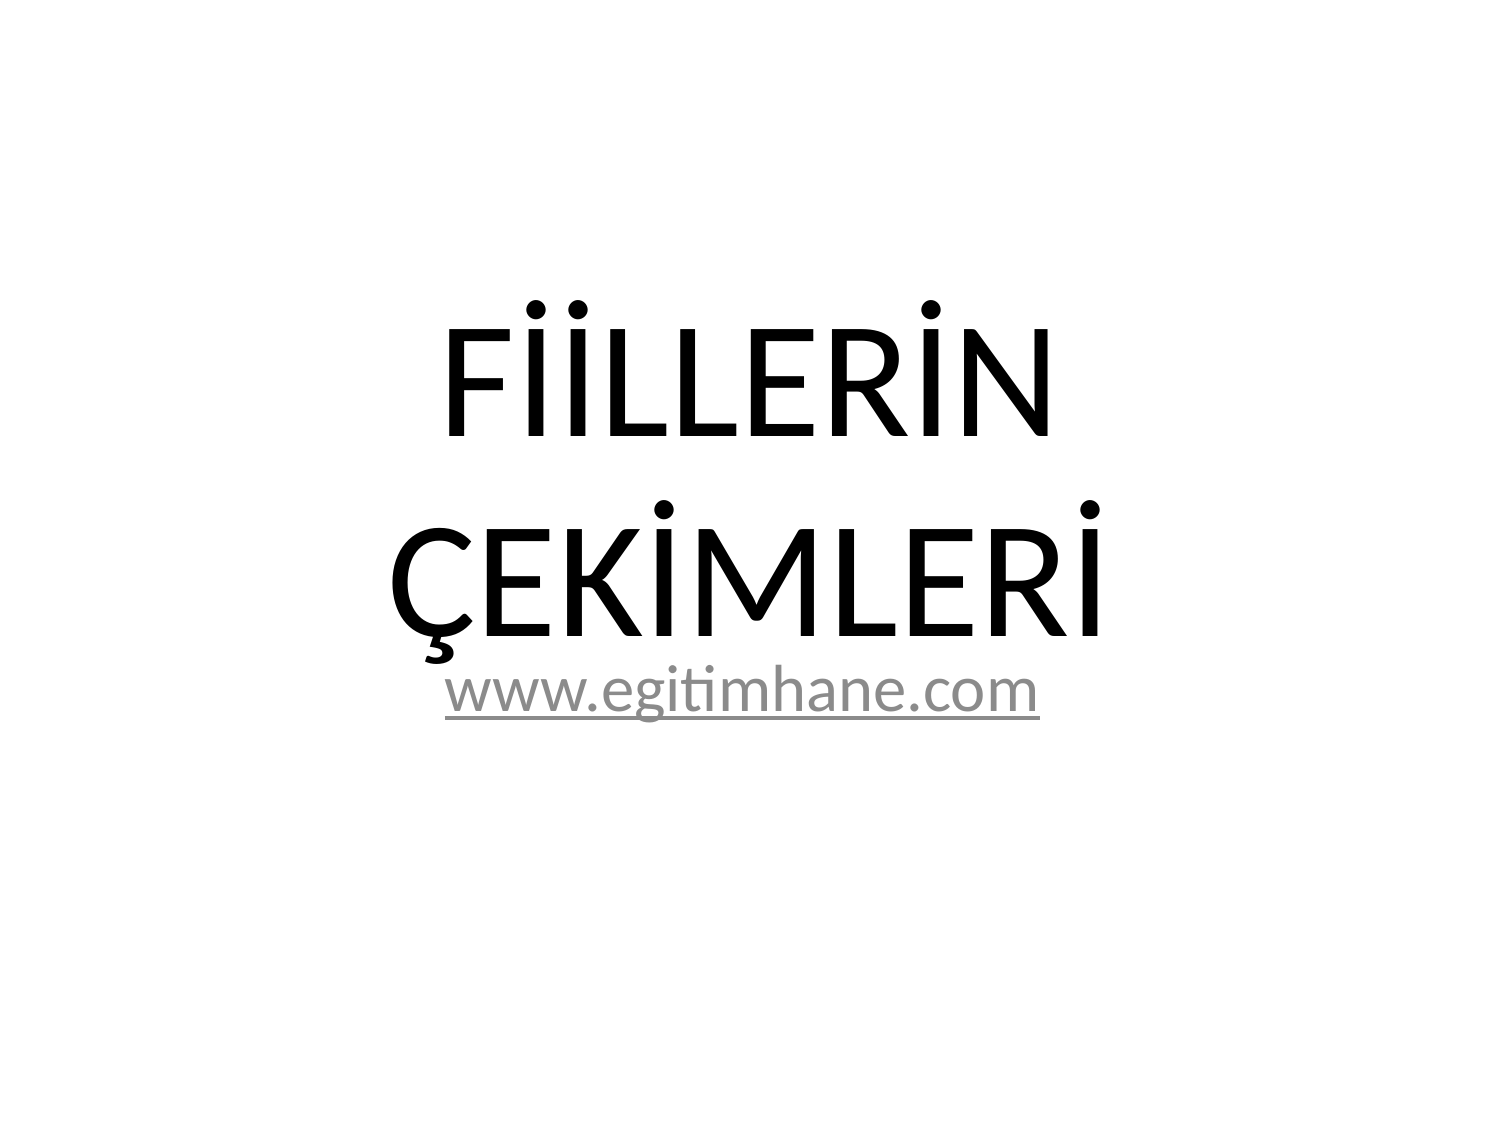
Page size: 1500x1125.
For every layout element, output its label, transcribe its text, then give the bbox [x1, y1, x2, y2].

title FİİLLERİN ÇEKİMLERİ [112, 349, 1388, 591]
subtitle www.egitimhane.com [225, 637, 1275, 925]
